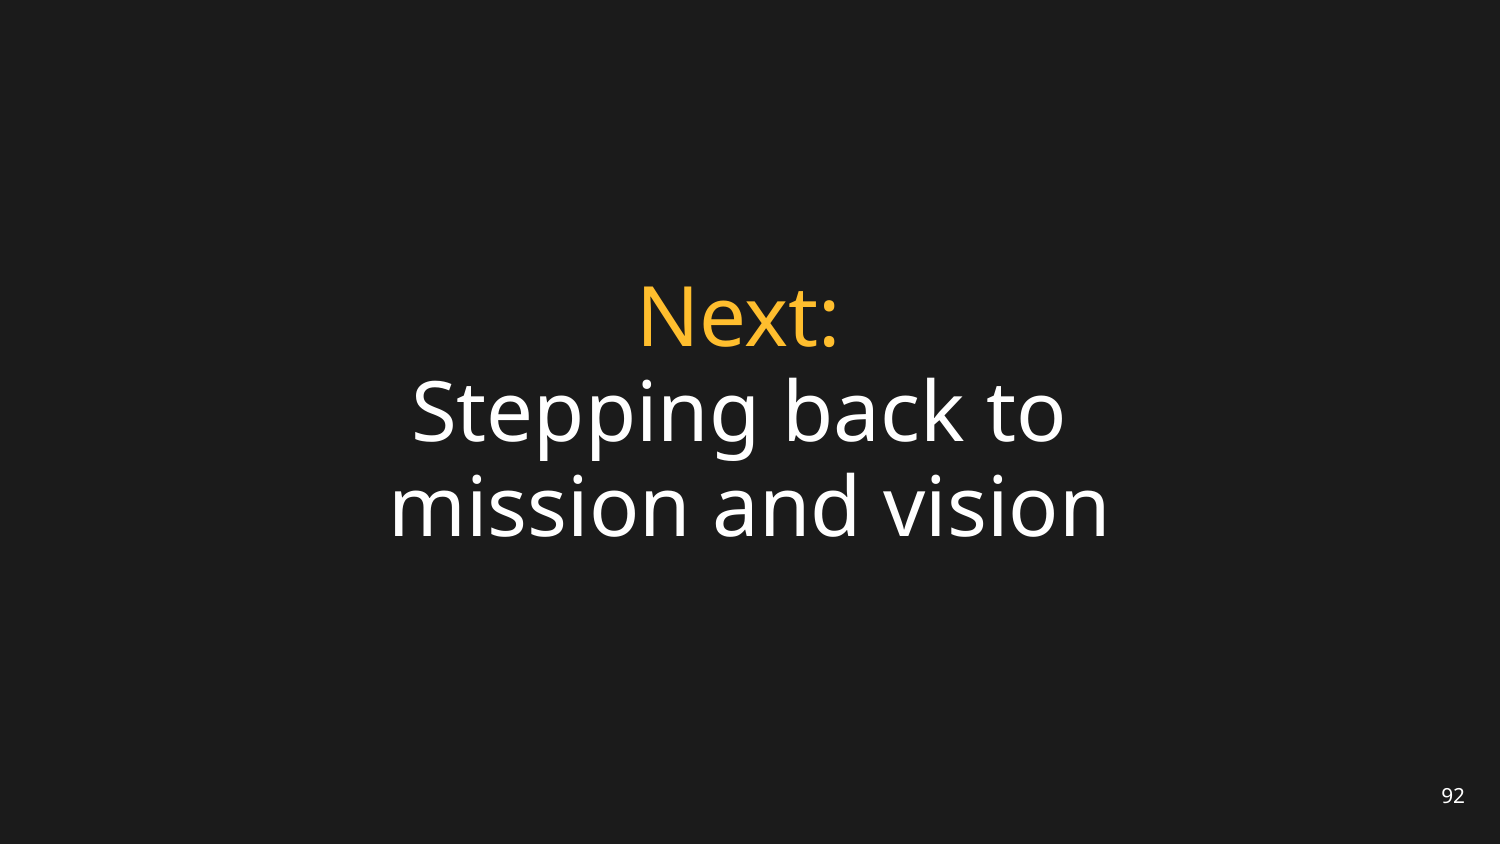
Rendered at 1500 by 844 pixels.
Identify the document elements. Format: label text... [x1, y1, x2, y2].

slide_number 92 [1389, 764, 1480, 830]
title Next: Stepping back to mission and vision [51, 72, 1449, 753]
